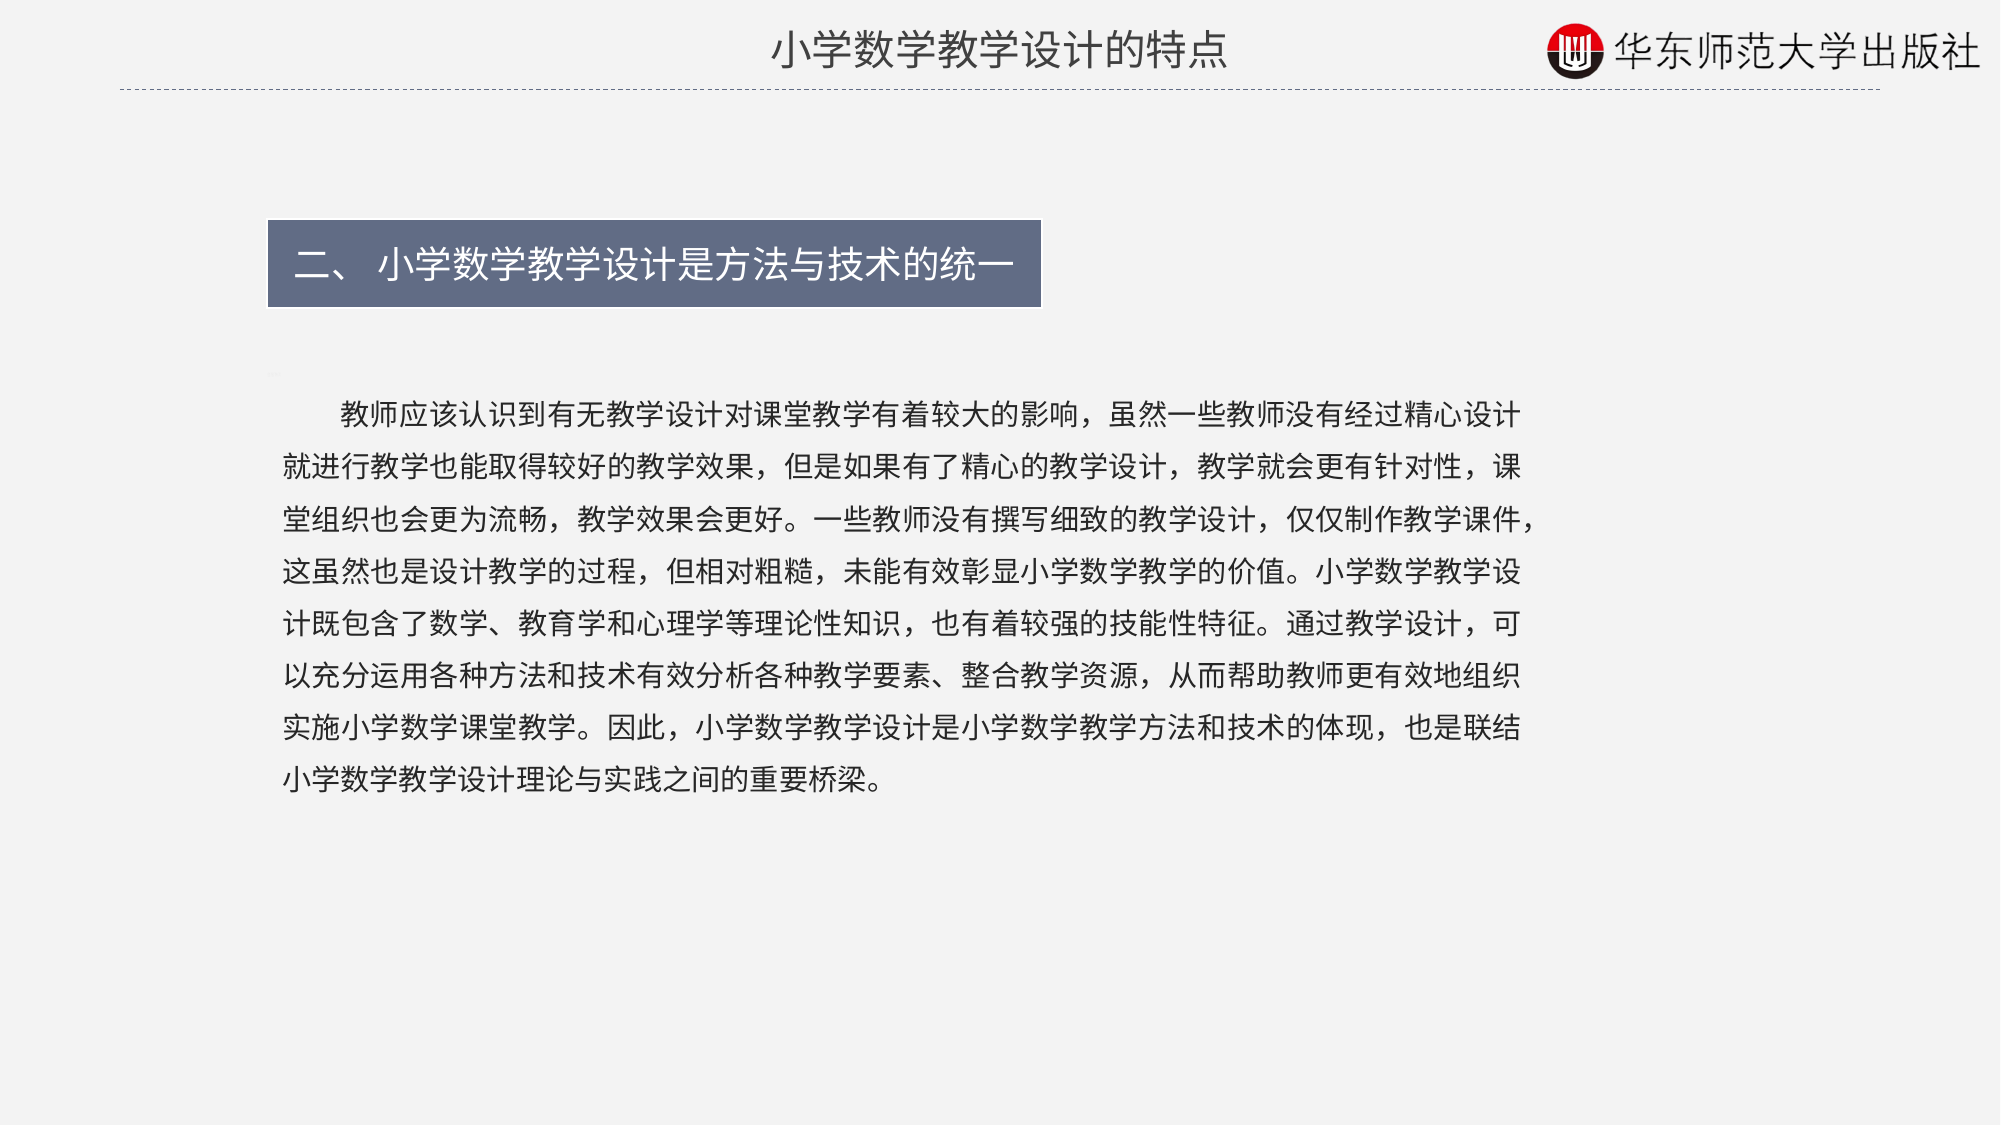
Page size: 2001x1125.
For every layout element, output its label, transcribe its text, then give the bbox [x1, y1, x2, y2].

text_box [1536, 13, 1989, 83]
text_box 二、 小学数学教学设计是方法与技术的统一 [266, 218, 1043, 309]
text_box 小学数学教学设计的特点 [680, 23, 1320, 74]
text_box 教师应该认识到有无教学设计对课堂教学有着较大的影响，虽然一些教师没有经过精心设计就进行教学也能取得较好的教学效果，但是如果有了精心的教学设计，教学就会更有针对性，课堂组织也会更为流畅，教学效果会更好。一些教师没有撰写细致的教学设计，仅仅制作教学课件，这虽然也是设计教学的过程，但相对粗糙，未能有效彰显小学数学教学的价值。小学数学教学设计既包含了数学、教育学和心理学等理论性知识，也有着较强的技能性特征。通过教学设计，可以充分运用各种方法和技术有效分析各种教学要素、整合教学资源，从而帮助教师更有效地组织实施小学数学课堂教学。因此，小学数学教学设计是小学数学教学方法和技术的体现，也是联结小学数学教学设计理论与实践之间的重要桥梁。 [267, 372, 1537, 804]
